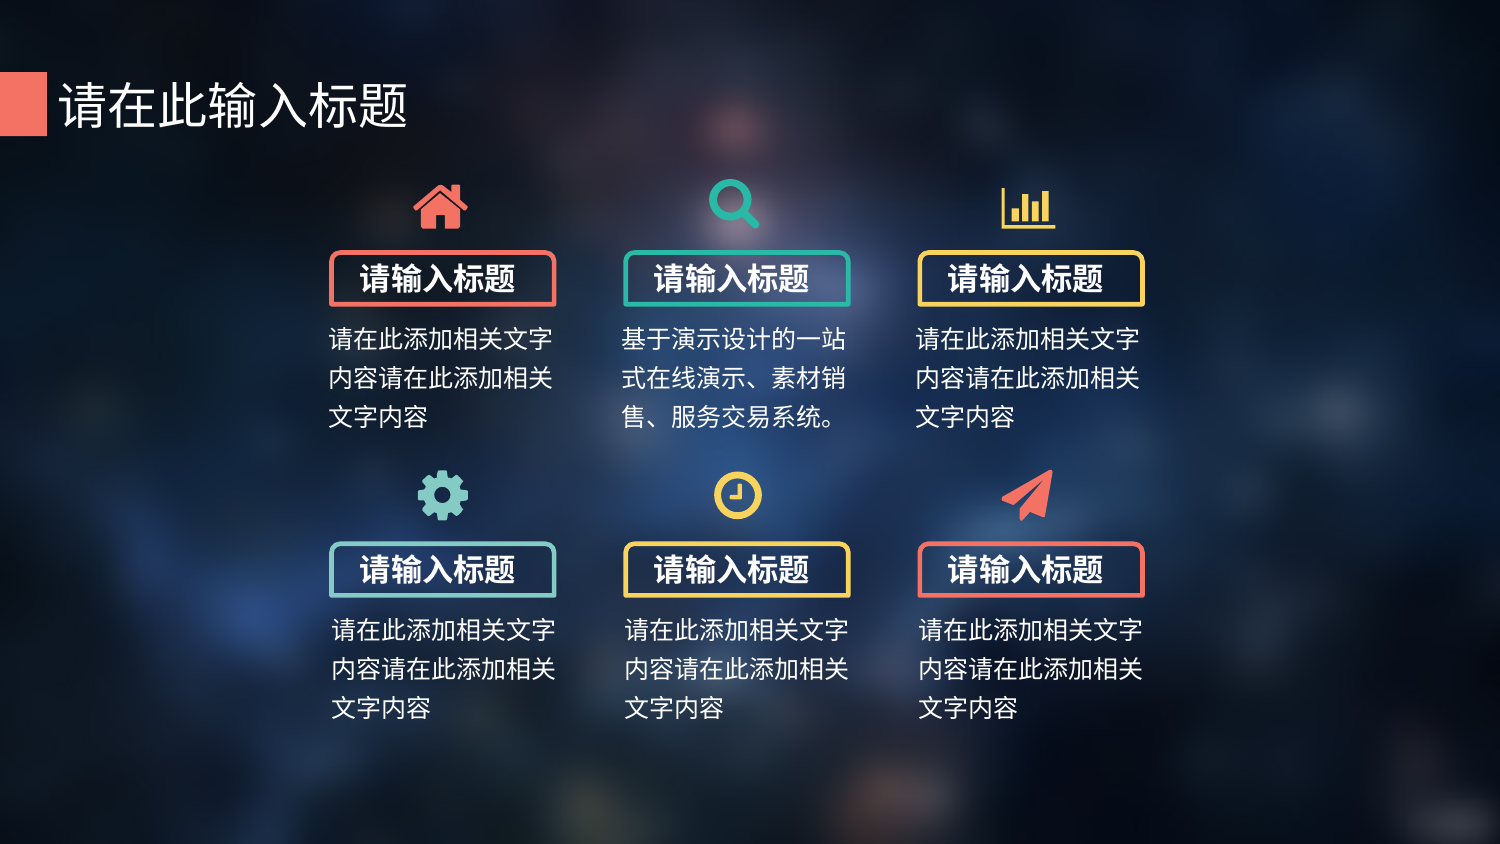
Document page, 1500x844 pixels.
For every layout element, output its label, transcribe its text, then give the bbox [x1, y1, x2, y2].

text_box [329, 541, 557, 598]
text_box [413, 184, 468, 229]
text_box [623, 250, 851, 307]
text_box 请在此添加相关文字内容请在此添加相关文字内容 [320, 600, 576, 728]
picture [0, 0, 1500, 844]
text_box 请在此添加相关文字内容请在此添加相关文字内容 [907, 600, 1163, 728]
text_box 请在此添加相关文字内容请在此添加相关文字内容 [904, 308, 1160, 437]
text_box [1001, 188, 1056, 229]
text_box [917, 250, 1145, 307]
text_box [709, 178, 760, 229]
text_box [623, 541, 851, 598]
text_box 基于演示设计的一站式在线演示、素材销售、服务交易系统。 [610, 308, 866, 437]
text_box [917, 541, 1145, 598]
text_box [329, 250, 557, 307]
text_box [417, 470, 468, 521]
text_box [714, 471, 762, 520]
text_box 请在此添加相关文字内容请在此添加相关文字内容 [613, 600, 869, 728]
text_box 请在此添加相关文字内容请在此添加相关文字内容 [317, 308, 573, 437]
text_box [0, 71, 410, 137]
text_box [1001, 469, 1053, 521]
